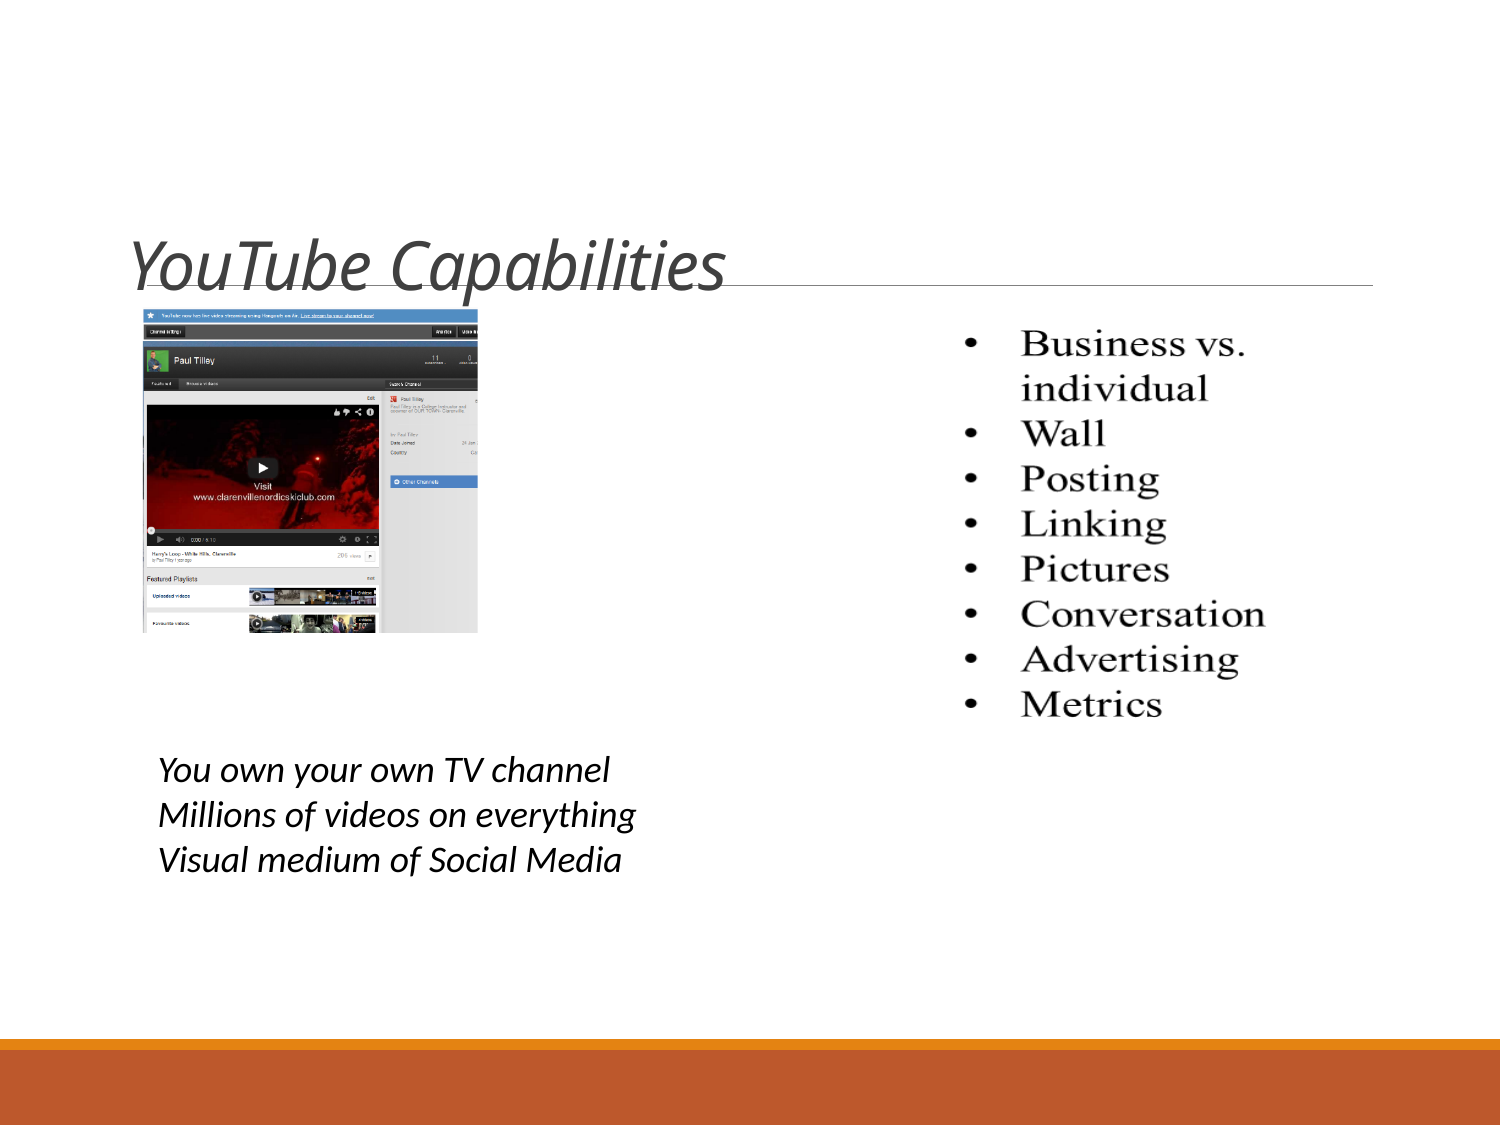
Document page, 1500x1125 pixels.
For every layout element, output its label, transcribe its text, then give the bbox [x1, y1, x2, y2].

title YouTube Capabilities [112, 224, 1263, 463]
text_box You own your own TV channel Millions of videos on everything Visual medium of Social Media [142, 737, 893, 888]
picture [142, 307, 479, 634]
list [936, 307, 1420, 750]
